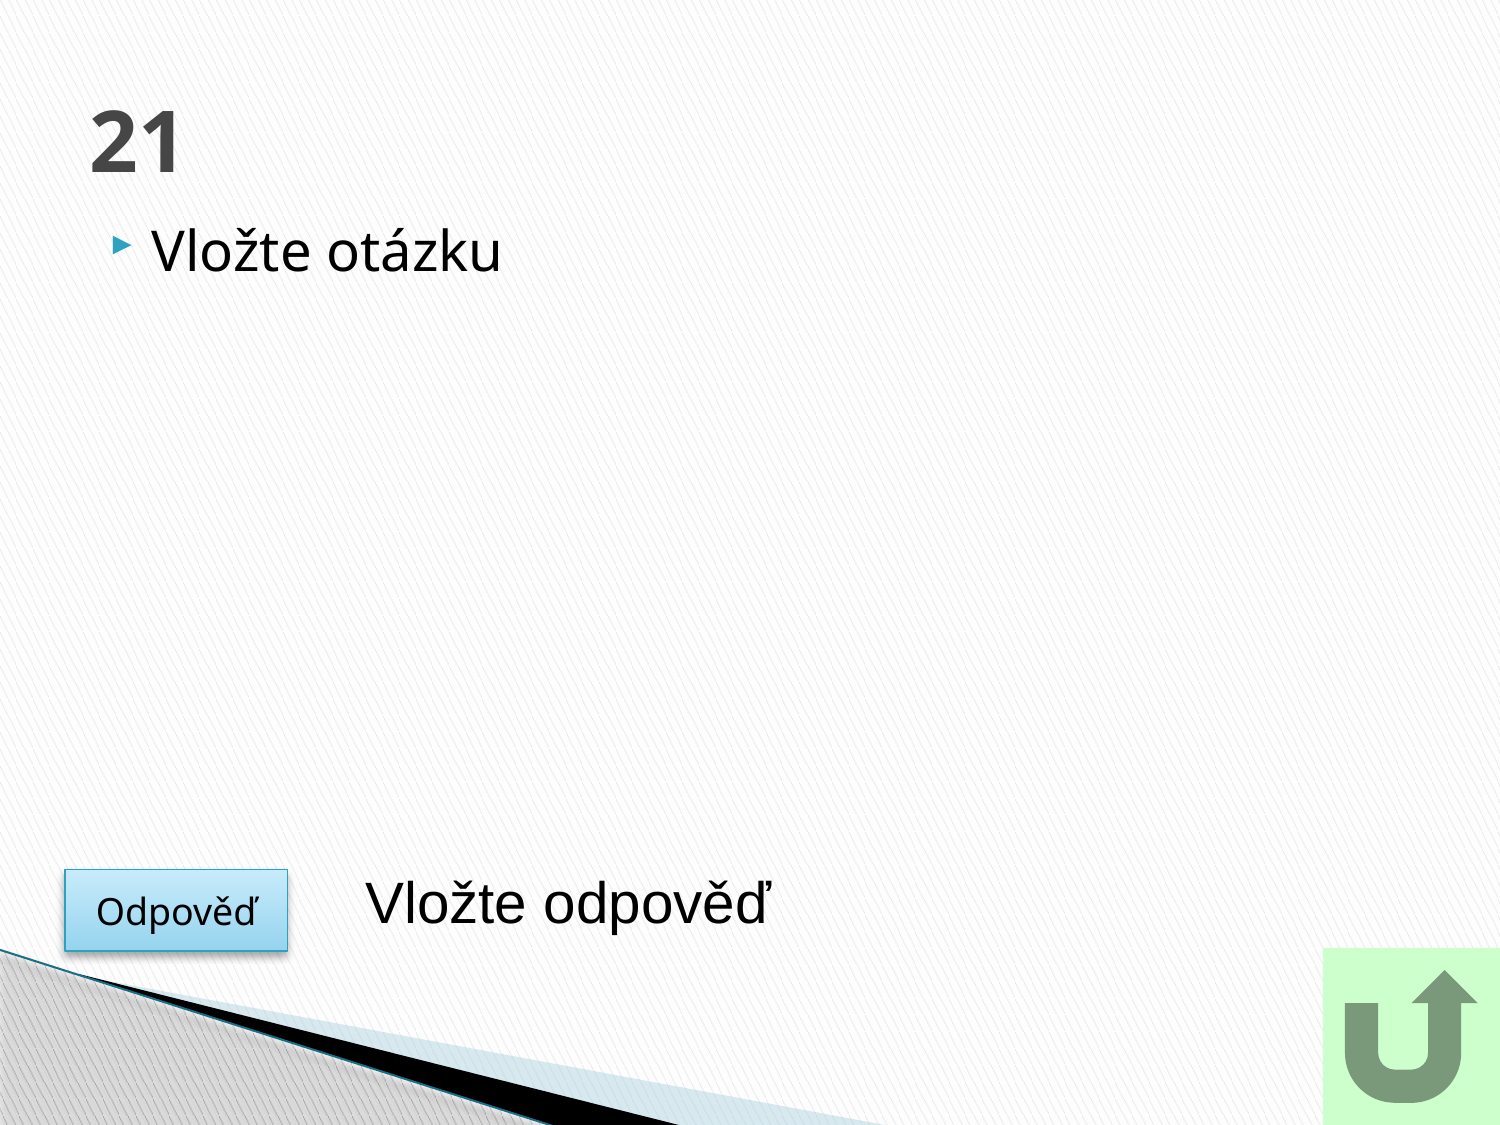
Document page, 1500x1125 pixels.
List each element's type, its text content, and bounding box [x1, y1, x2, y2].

text_box Odpověď [64, 869, 288, 952]
list Vložte otázku [76, 208, 1427, 355]
text_box Vložte odpověď [350, 857, 787, 943]
text_box [1322, 947, 1500, 1125]
title 21 [75, 45, 1425, 233]
